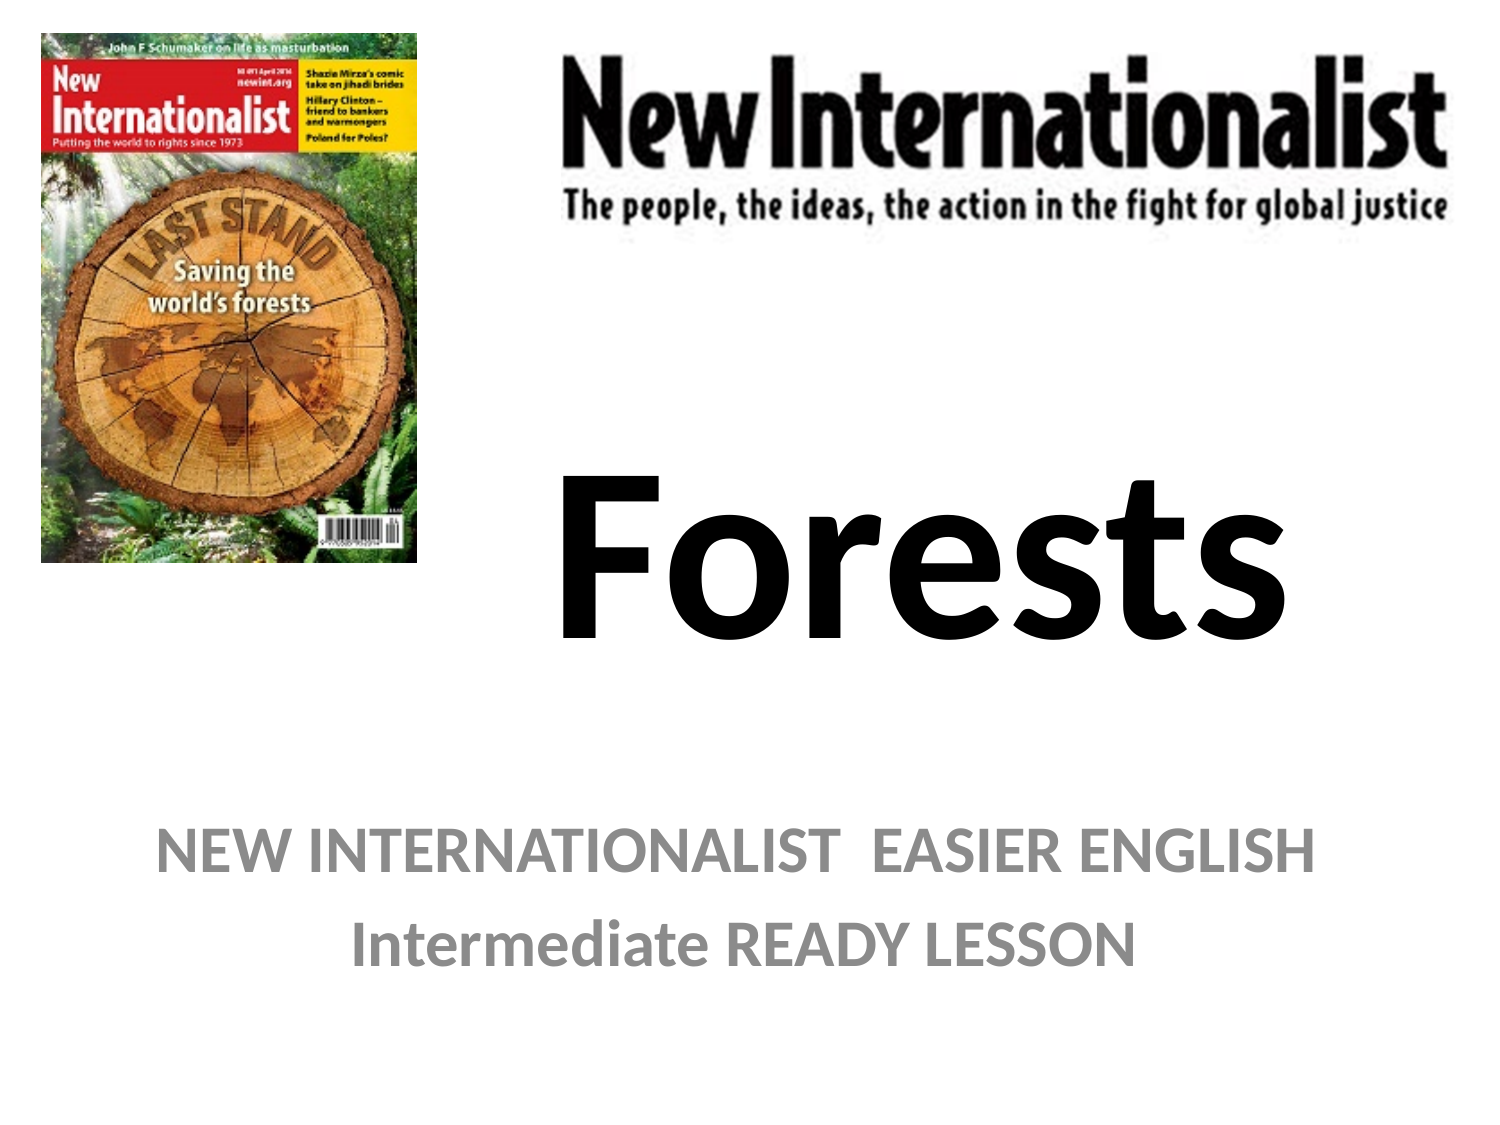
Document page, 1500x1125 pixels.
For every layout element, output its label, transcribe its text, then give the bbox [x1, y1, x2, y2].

picture [560, 33, 1477, 265]
picture [40, 33, 417, 563]
subtitle NEW INTERNATIONALIST EASIER ENGLISH Intermediate READY LESSON [88, 798, 1400, 1024]
title Forests [454, 373, 1388, 705]
